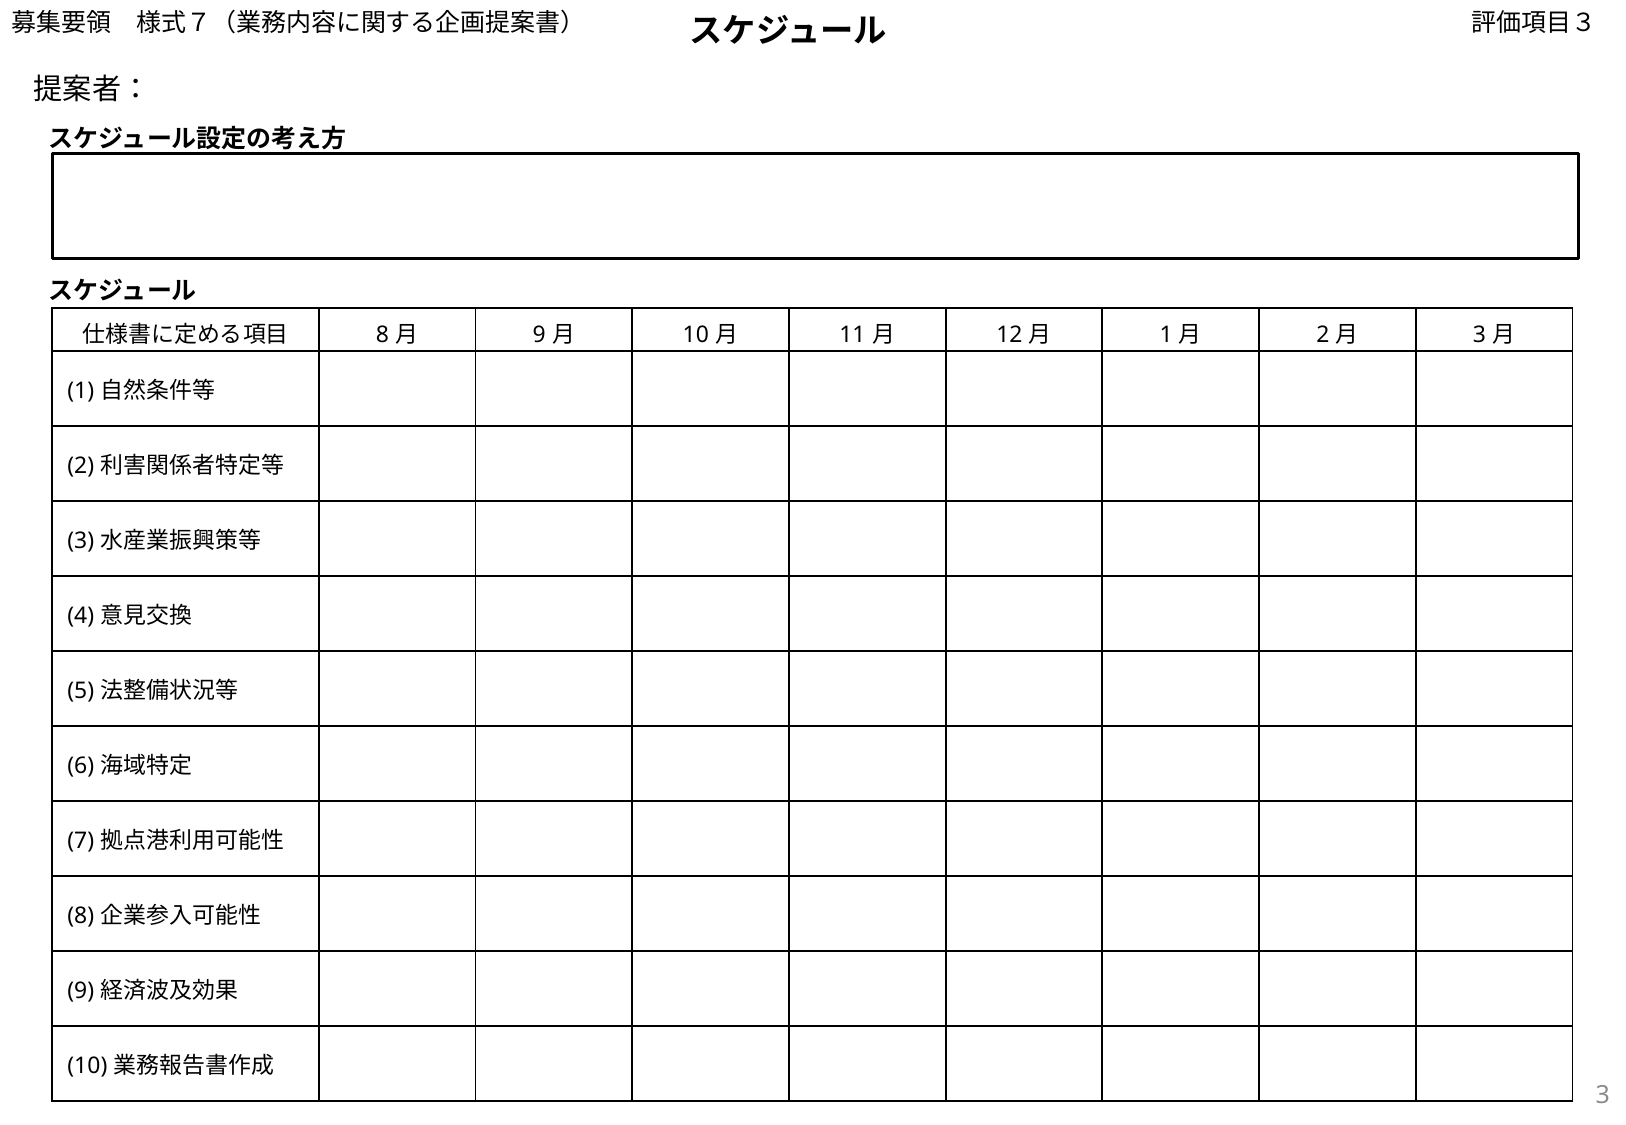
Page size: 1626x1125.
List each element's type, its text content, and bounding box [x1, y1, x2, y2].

table_header 12月 [947, 309, 1101, 350]
table_cell [947, 877, 1101, 950]
table_cell (8)企業参入可能性 [53, 877, 318, 950]
table_cell [1417, 727, 1572, 800]
table_cell [1260, 502, 1415, 575]
table_cell [947, 502, 1101, 575]
table_cell [320, 577, 475, 650]
table_cell [1103, 577, 1258, 650]
table_cell [320, 427, 475, 500]
table_cell (5)法整備状況等 [53, 652, 318, 725]
table_cell [633, 802, 788, 875]
table_cell [1417, 502, 1572, 575]
table_cell [947, 1027, 1101, 1100]
table_cell [1260, 427, 1415, 500]
table_cell [1103, 1027, 1258, 1100]
table_cell [633, 952, 788, 1025]
table_cell [476, 727, 631, 800]
text_box 提案者： [18, 63, 528, 113]
table_cell [320, 727, 475, 800]
table_cell [790, 802, 945, 875]
table_cell [320, 952, 475, 1025]
table_cell [1103, 352, 1258, 425]
table_cell [790, 877, 945, 950]
table_cell [1260, 877, 1415, 950]
table_cell [1103, 502, 1258, 575]
table_cell [476, 502, 631, 575]
table_cell [947, 427, 1101, 500]
table_cell [947, 352, 1101, 425]
table_cell [790, 502, 945, 575]
table_cell [476, 952, 631, 1025]
table_cell [947, 952, 1101, 1025]
table_cell [1260, 727, 1415, 800]
table_cell [476, 1027, 631, 1100]
table_cell [1260, 352, 1415, 425]
table_cell [1417, 652, 1572, 725]
table_cell (10)業務報告書作成 [53, 1027, 318, 1100]
table_cell [476, 652, 631, 725]
text_box 募集要領 様式７（業務内容に関する企画提案書） [0, 0, 600, 47]
table_cell [790, 427, 945, 500]
table_cell [1417, 577, 1572, 650]
text_box スケジュール [34, 267, 543, 312]
table_cell [1260, 952, 1415, 1025]
table_cell [1417, 802, 1572, 875]
table_cell [320, 1027, 475, 1100]
table_cell [1417, 877, 1572, 950]
table_cell [790, 577, 945, 650]
table_header 3月 [1417, 309, 1572, 350]
table_cell [633, 352, 788, 425]
table_cell [1103, 727, 1258, 800]
table_cell [476, 802, 631, 875]
table_cell [1260, 577, 1415, 650]
table_cell (3)水産業振興策等 [53, 502, 318, 575]
table_cell [790, 652, 945, 725]
table_cell [790, 1027, 945, 1100]
table_cell [476, 352, 631, 425]
table_cell [320, 352, 475, 425]
table_cell [633, 727, 788, 800]
table_cell [476, 877, 631, 950]
table_cell [476, 427, 631, 500]
table_cell [1417, 952, 1572, 1025]
table_header 1月 [1103, 309, 1258, 350]
table_cell (6)海域特定 [53, 727, 318, 800]
table_cell [1260, 652, 1415, 725]
table_header 11月 [790, 309, 945, 350]
table_cell [790, 352, 945, 425]
table_cell [320, 502, 475, 575]
table_header 8月 [320, 309, 475, 350]
text_box [52, 153, 1579, 259]
table_cell [1417, 427, 1572, 500]
table_cell [790, 727, 945, 800]
table_cell [1103, 427, 1258, 500]
table_cell (1)自然条件等 [53, 352, 318, 425]
table_cell (2)利害関係者特定等 [53, 427, 318, 500]
table_header 2月 [1260, 309, 1415, 350]
table_cell [1260, 1027, 1415, 1065]
table_cell [1103, 952, 1258, 1025]
table_cell [947, 802, 1101, 875]
table_cell [633, 1027, 788, 1100]
table_cell (7)拠点港利用可能性 [53, 802, 318, 875]
table_cell [476, 577, 631, 650]
table_cell [633, 652, 788, 725]
subtitle スケジュール [618, 0, 959, 65]
table_cell [1103, 877, 1258, 950]
table_cell [633, 427, 788, 500]
table_cell [1417, 1027, 1572, 1065]
table_cell [947, 577, 1101, 650]
table_cell [1260, 802, 1415, 875]
table_header 9月 [476, 309, 631, 350]
table_cell (9)経済波及効果 [53, 952, 318, 1025]
table_cell [790, 952, 945, 1025]
table_cell [1103, 652, 1258, 725]
slide_number 3 [1259, 1065, 1625, 1125]
table_cell [947, 652, 1101, 725]
table_header 仕様書に定める項目 [53, 309, 318, 350]
text_box スケジュール設定の考え方 [34, 114, 543, 160]
table_cell [633, 577, 788, 650]
table_cell [633, 877, 788, 950]
table_cell (4)意見交換 [53, 577, 318, 650]
table_cell [1417, 352, 1572, 425]
table_cell [320, 877, 475, 950]
table_cell [1103, 802, 1258, 875]
text_box 評価項目３ [1443, 0, 1625, 47]
table_cell [633, 502, 788, 575]
table_header 10月 [633, 309, 788, 350]
table_cell [320, 652, 475, 725]
table_cell [947, 727, 1101, 800]
table_cell [320, 802, 475, 875]
